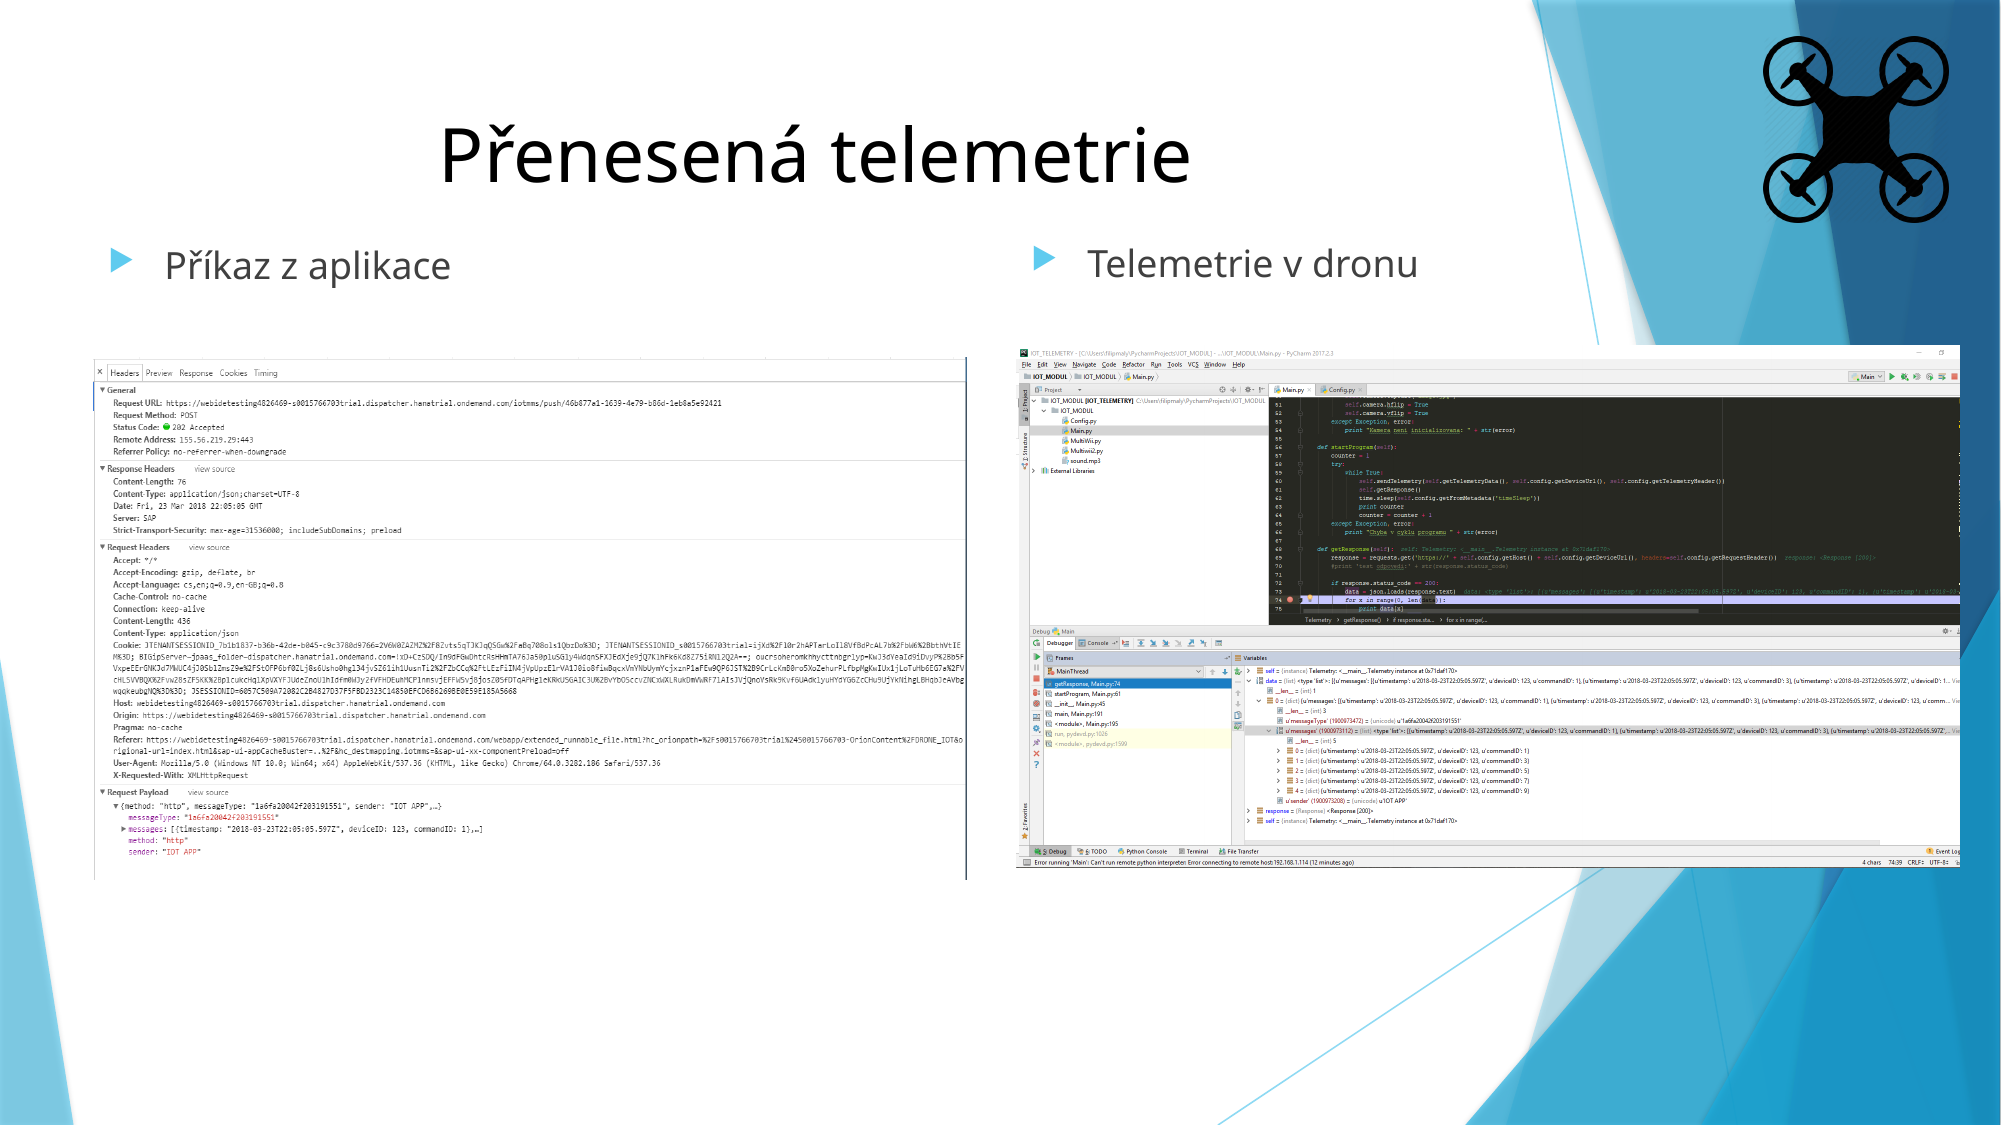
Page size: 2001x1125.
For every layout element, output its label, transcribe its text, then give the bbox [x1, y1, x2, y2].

title Přenesená telemetrie [111, 99, 1522, 317]
picture [1015, 345, 1960, 869]
picture [92, 357, 967, 881]
list Příkaz z aplikace [93, 234, 599, 319]
picture [1762, 36, 1950, 224]
text_box Telemetrie v dronu [1016, 232, 1522, 317]
